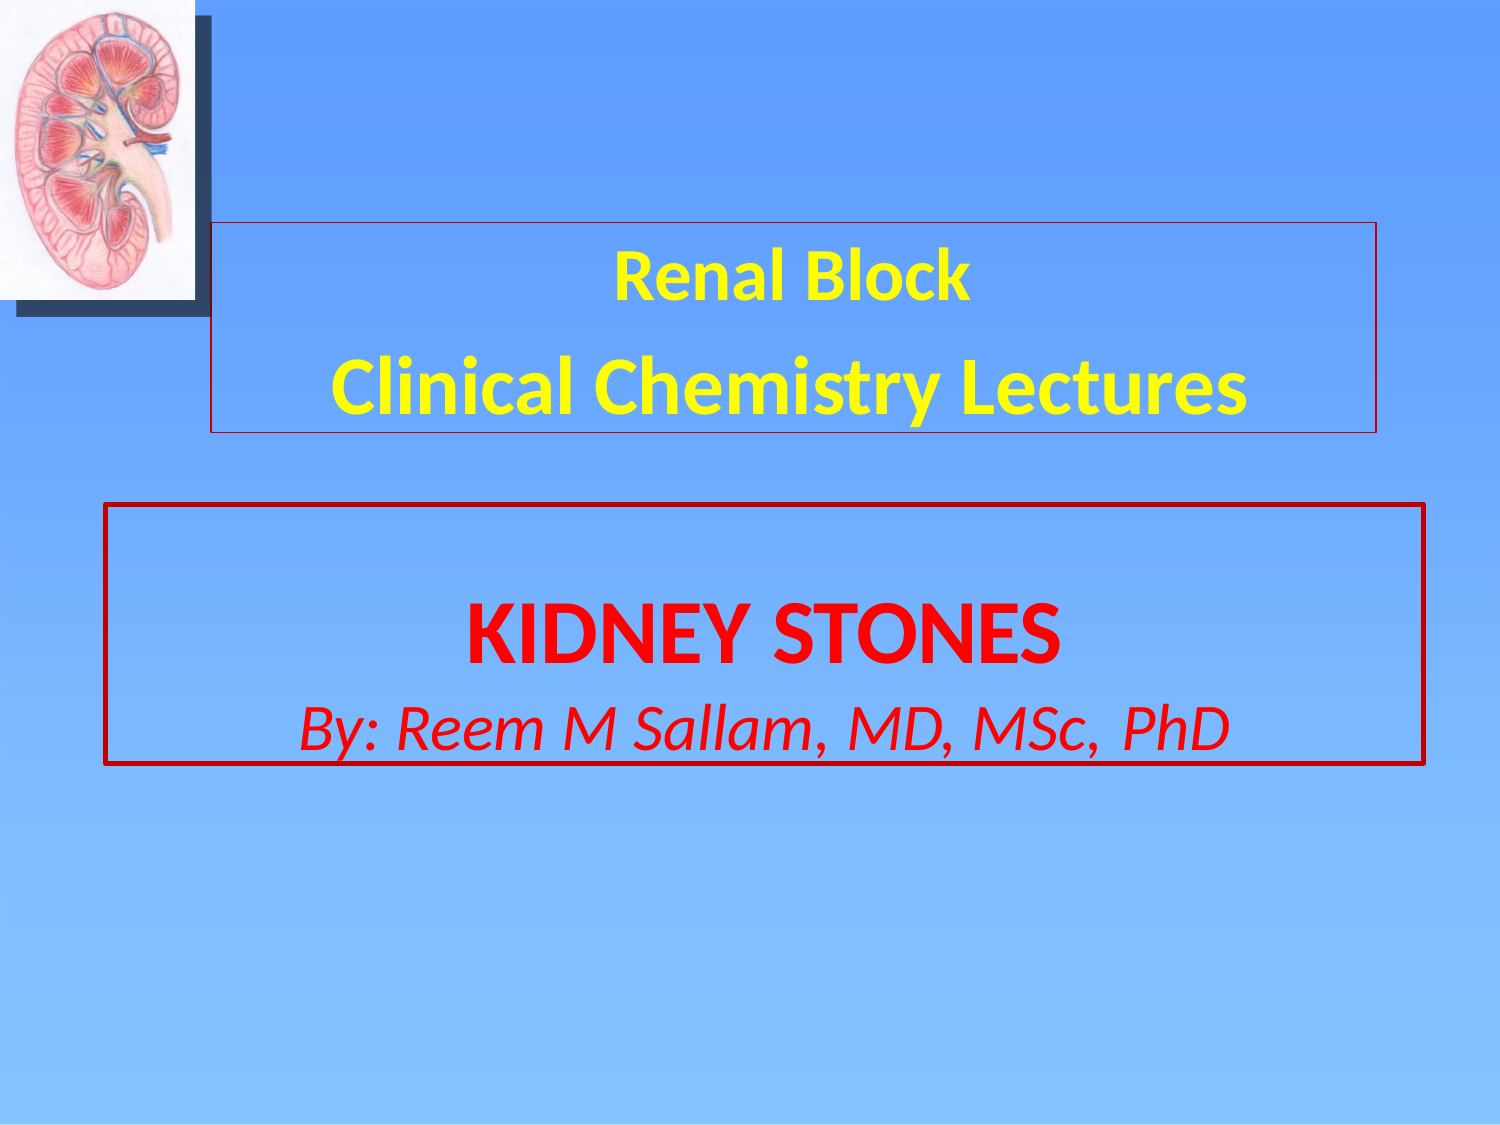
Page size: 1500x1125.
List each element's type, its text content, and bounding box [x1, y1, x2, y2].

text_box [0, 0, 196, 300]
text_box KIDNEY STONES By: Reem M Sallam, MD, MSc, PhD [105, 504, 1424, 764]
title Clinical Chemistry Lectures [329, 331, 1257, 520]
text_box [211, 222, 1376, 433]
text_box [16, 15, 212, 317]
picture [0, 0, 1500, 1125]
text_box Renal Block [611, 225, 976, 316]
